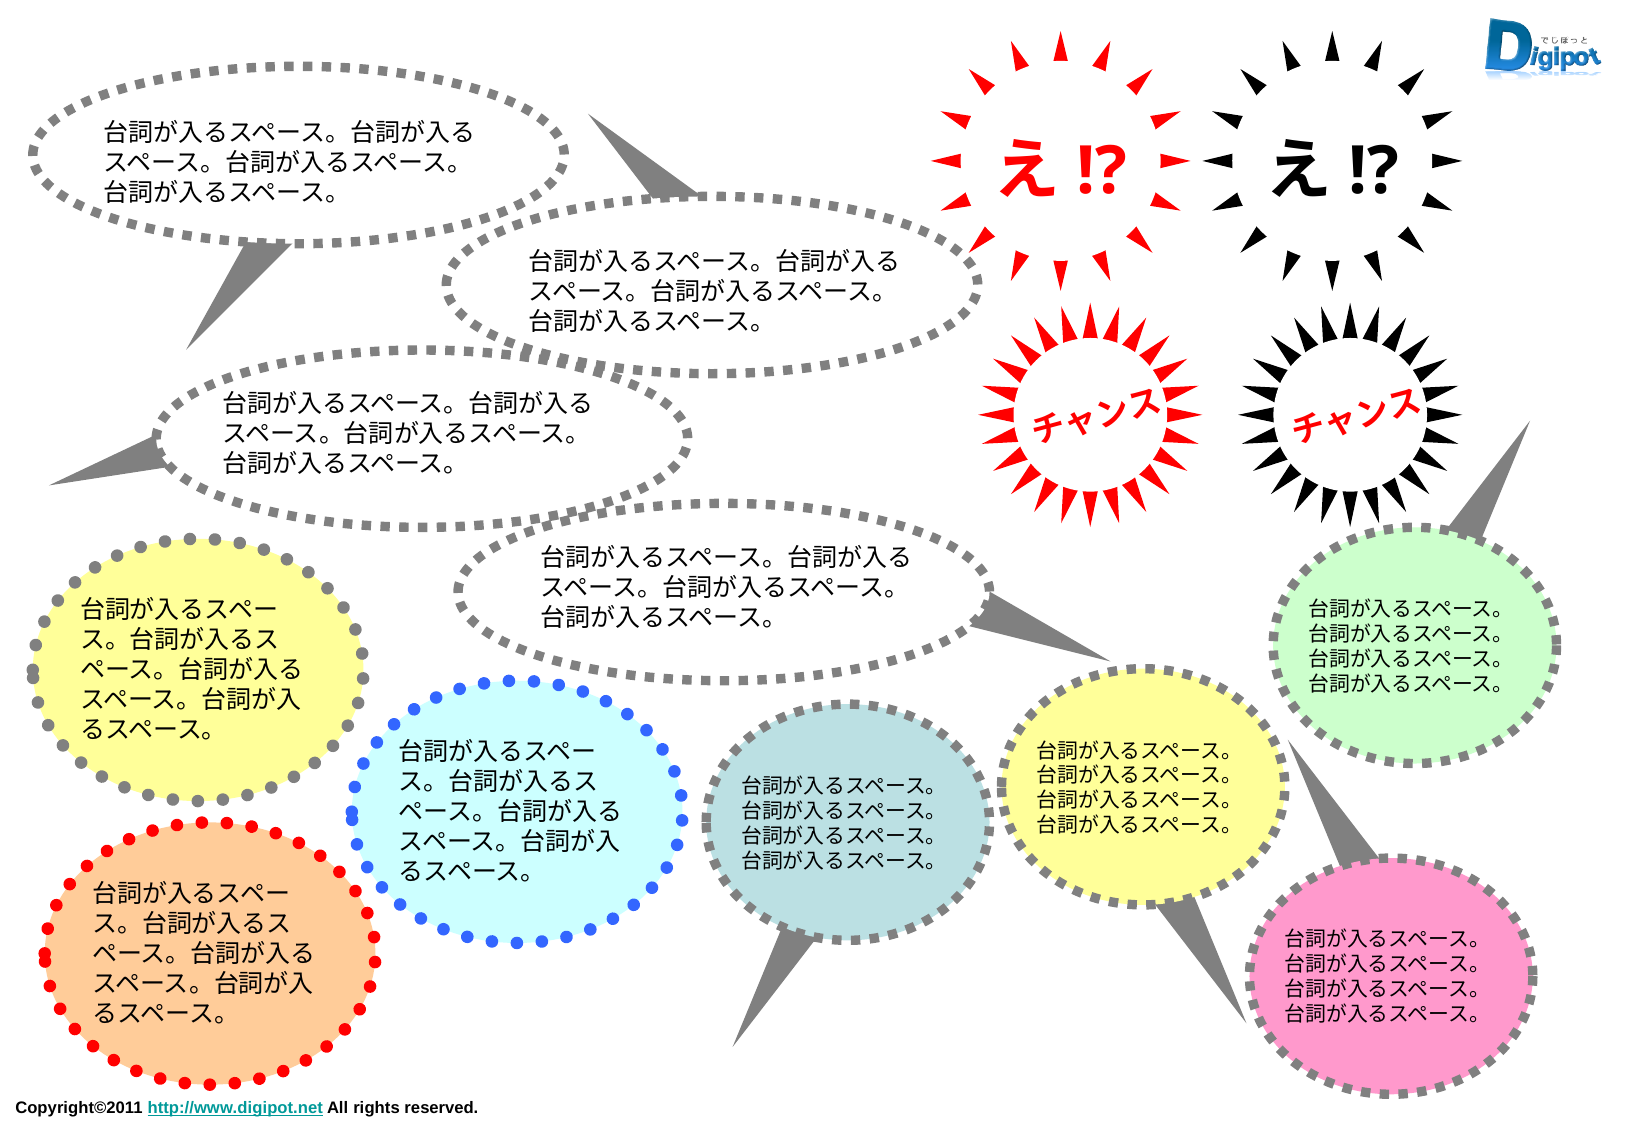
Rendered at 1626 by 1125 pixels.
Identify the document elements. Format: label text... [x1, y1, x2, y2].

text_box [706, 704, 990, 1059]
text_box 台詞が入るスペース。台詞が入るスペース。台詞が入るスペース。台詞が入るスペース。 [387, 739, 648, 882]
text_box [1273, 408, 1557, 764]
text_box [930, 30, 1191, 291]
text_box [44, 822, 376, 1085]
picture [1485, 18, 1602, 82]
text_box 台詞が入るスペース。台詞が入るスペース。台詞が入るスペース。台詞が入るスペース。 [80, 881, 341, 1024]
text_box 台詞が入るスペース。台詞が入るスペース。台詞が入るスペース。台詞が入るスペース。 [68, 597, 329, 740]
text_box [1202, 30, 1463, 291]
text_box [1249, 727, 1533, 1095]
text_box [80, 349, 688, 528]
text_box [446, 113, 978, 374]
text_box [32, 538, 364, 802]
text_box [1237, 302, 1463, 528]
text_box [1001, 668, 1273, 1036]
text_box [351, 681, 683, 943]
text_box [978, 302, 1203, 528]
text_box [32, 66, 565, 350]
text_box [457, 503, 1097, 681]
